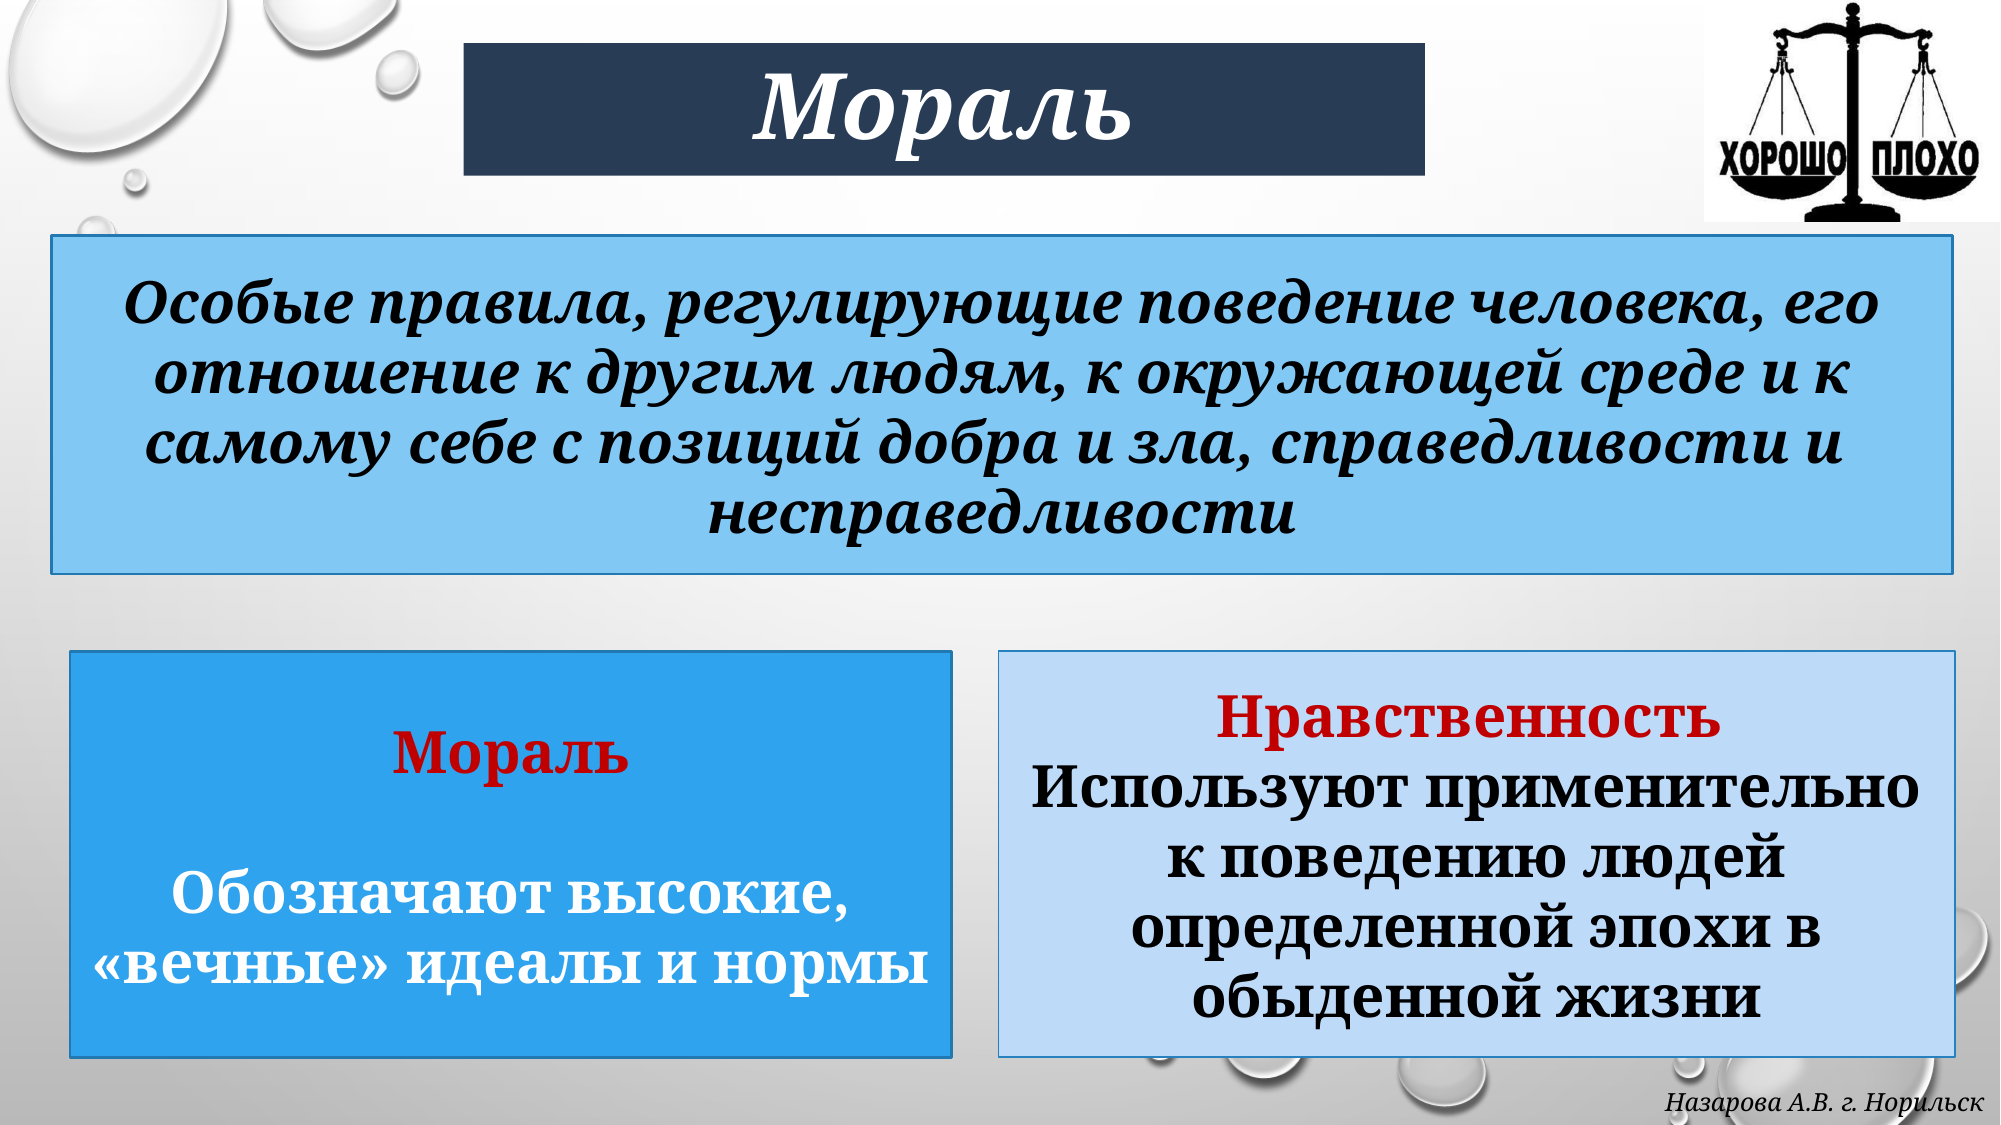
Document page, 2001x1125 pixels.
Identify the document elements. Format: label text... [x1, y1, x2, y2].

text_box Мораль [463, 43, 1425, 176]
text_box Мораль Обозначают высокие, «вечные» идеалы и нормы [69, 650, 953, 1059]
text_box Особые правила, регулирующие поведение человека, его отношение к другим людям, к окружающей среде и к самому себе с позиций добра и зла, справедливости и несправедливости [50, 234, 1954, 575]
text_box Назарова А.В. г. Норильск [1583, 1079, 2000, 1125]
text_box Нравственность Используют применительно к поведению людей определенной эпохи в обыденной жизни [998, 650, 1956, 1058]
picture [0, 0, 2000, 1125]
